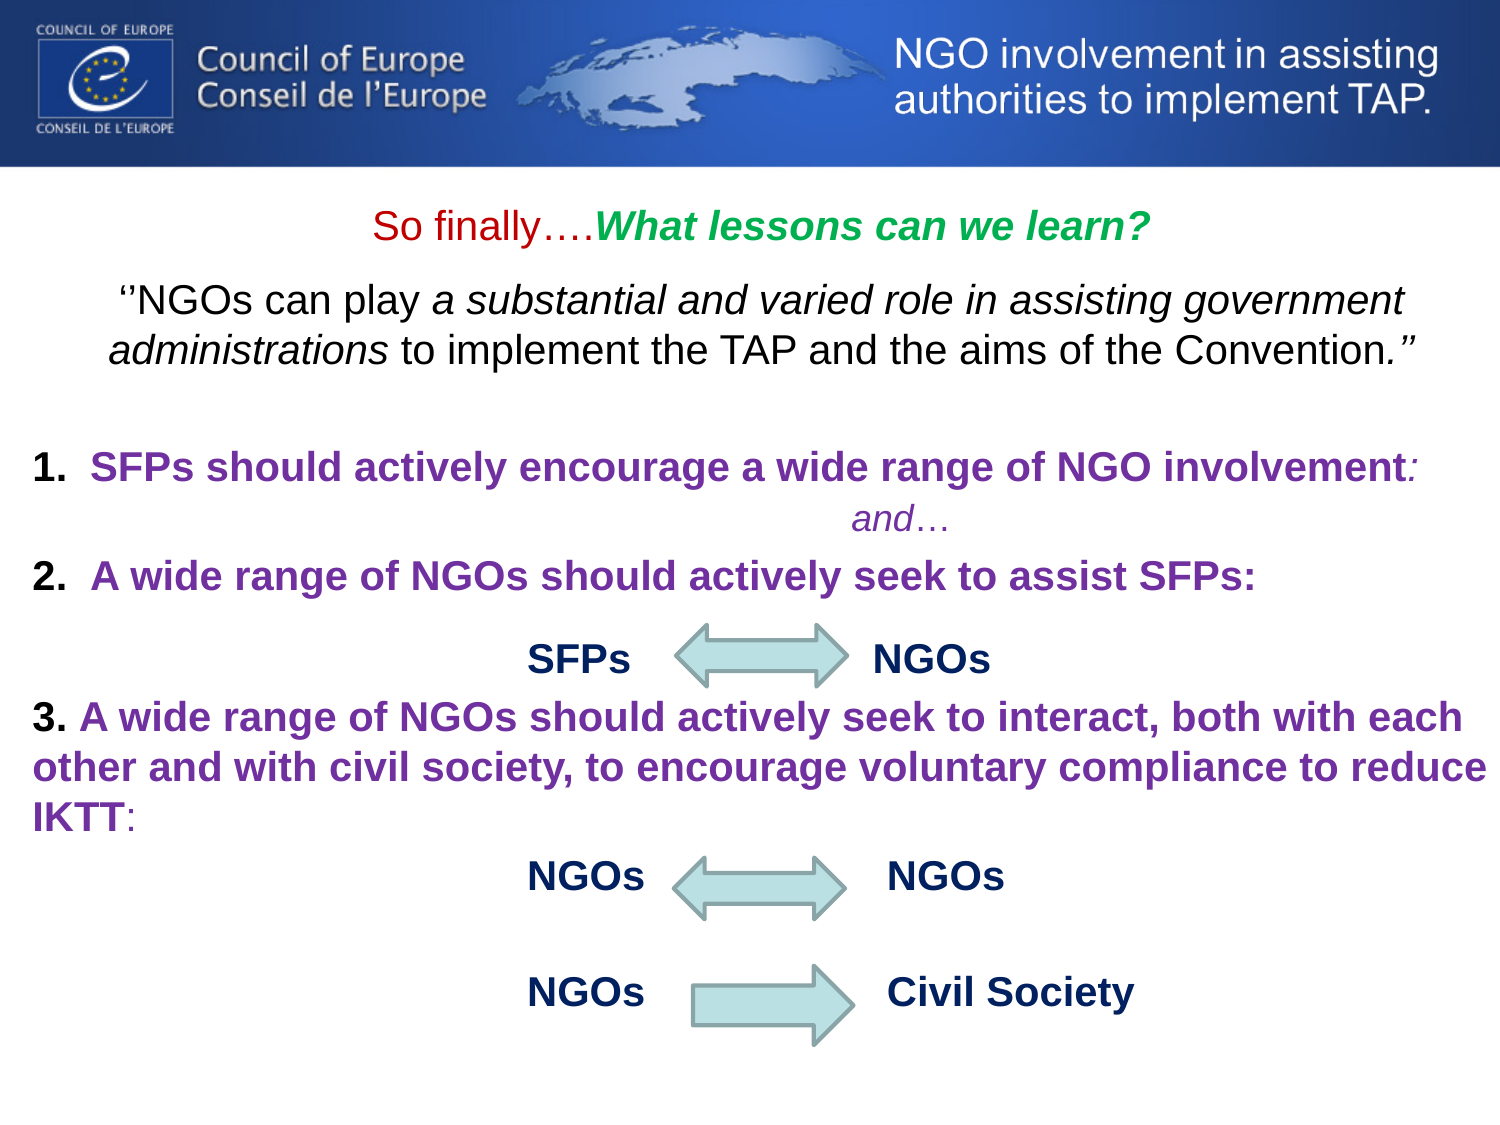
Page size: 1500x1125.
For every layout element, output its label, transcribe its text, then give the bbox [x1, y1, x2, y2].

text_box [673, 622, 850, 689]
picture [0, 0, 1500, 1125]
text_box [671, 855, 848, 922]
list ‘’NGOs can play a substantial and varied role in assisting government administrations to implement the TAP and the aims of the Convention.’’ 1. SFPs should actively encourage a wide range of NGO involvement: and… 2. A wide range of NGOs should actively seek to assist SFPs: SFPs NGOs 3. A wide range of NGOs should actively seek to interact, both with each other and with civil society, to encourage voluntary compliance to reduce IKTT: NGOs NGOs NGOs Civil Society [17, 265, 1500, 1094]
text_box [690, 963, 856, 1048]
title So finally….What lessons can we learn? [135, 182, 1388, 265]
